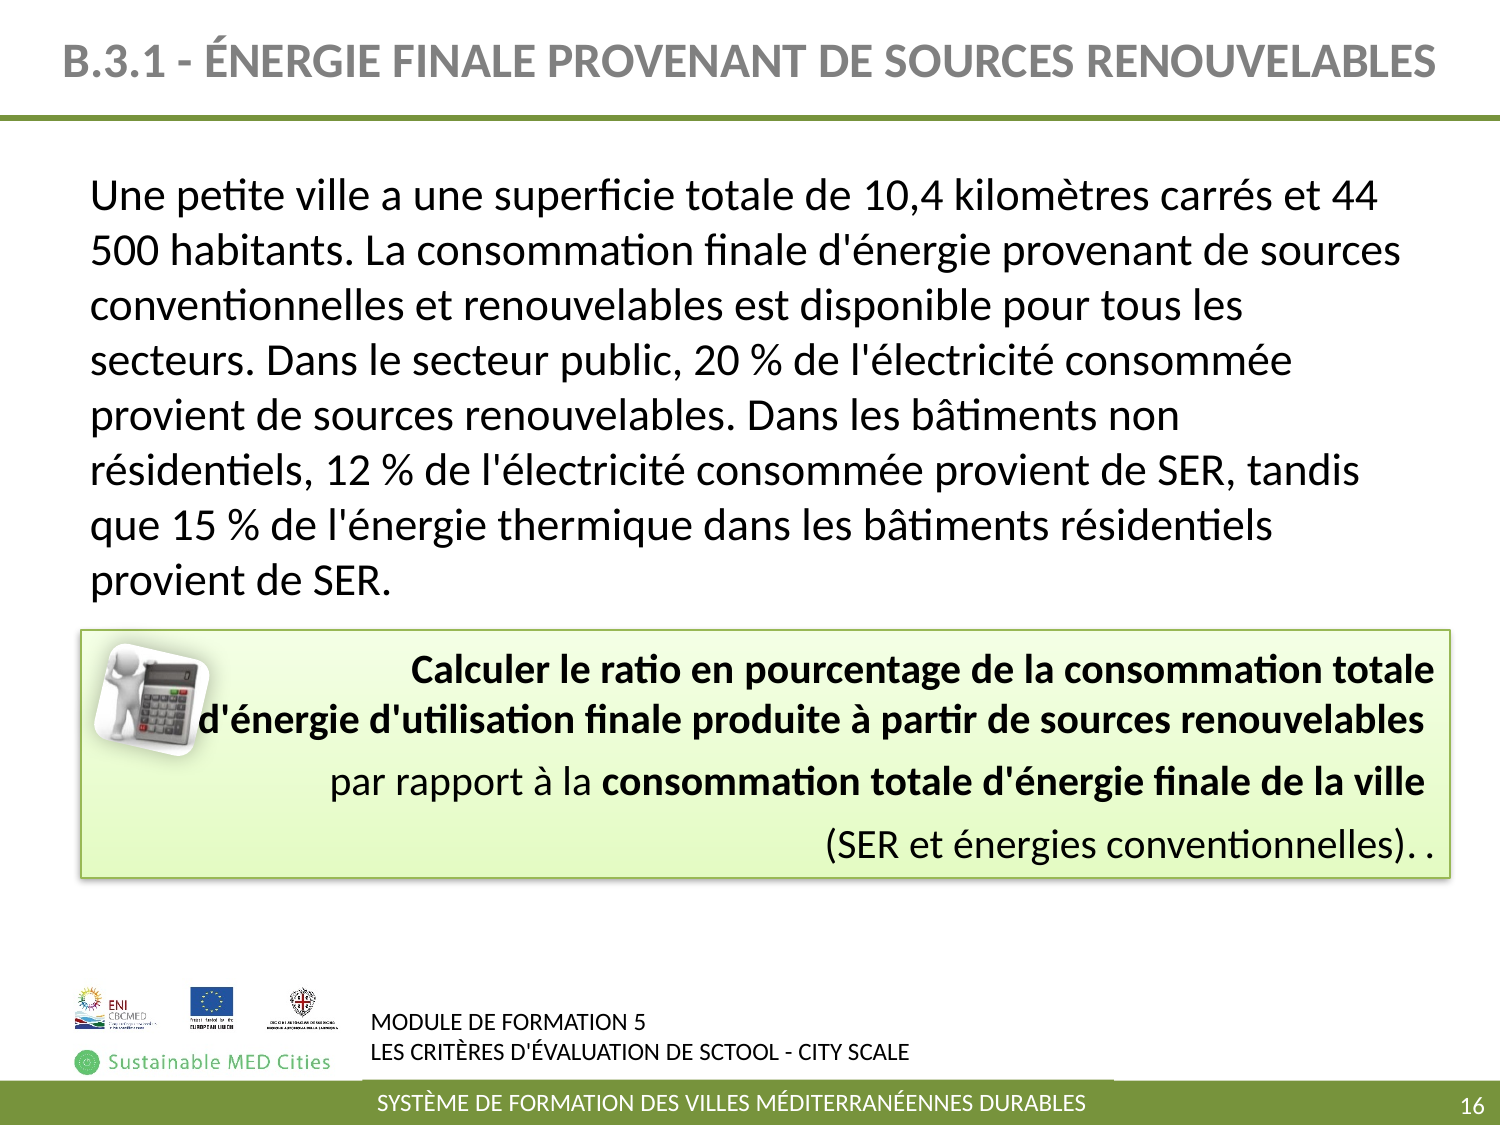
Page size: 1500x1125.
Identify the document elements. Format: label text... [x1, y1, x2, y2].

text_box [80, 629, 1451, 879]
slide_number 16 [1399, 1074, 1500, 1125]
text_box Une petite ville a une superficie totale de 10,4 kilomètres carrés et 44 500 habitants. La consommation finale d'énergie provenant de sources conventionnelles et renouvelables est disponible pour tous les secteurs. Dans le secteur public, 20 % de l'électricité consommée provient de sources renouvelables. Dans les bâtiments non résidentiels, 12 % de l'électricité consommée provient de SER, tandis que 15 % de l'énergie thermique dans les bâtiments résidentiels provient de SER. [74, 157, 1426, 481]
text_box SYSTÈME DE FORMATION DES VILLES MÉDITERRANÉENNES DURABLES [362, 1079, 1114, 1125]
title B.3.1 - ÉNERGIE FINALE PROVENANT DE SOURCES RENOUVELABLES [0, 0, 1500, 117]
picture [62, 978, 356, 1080]
